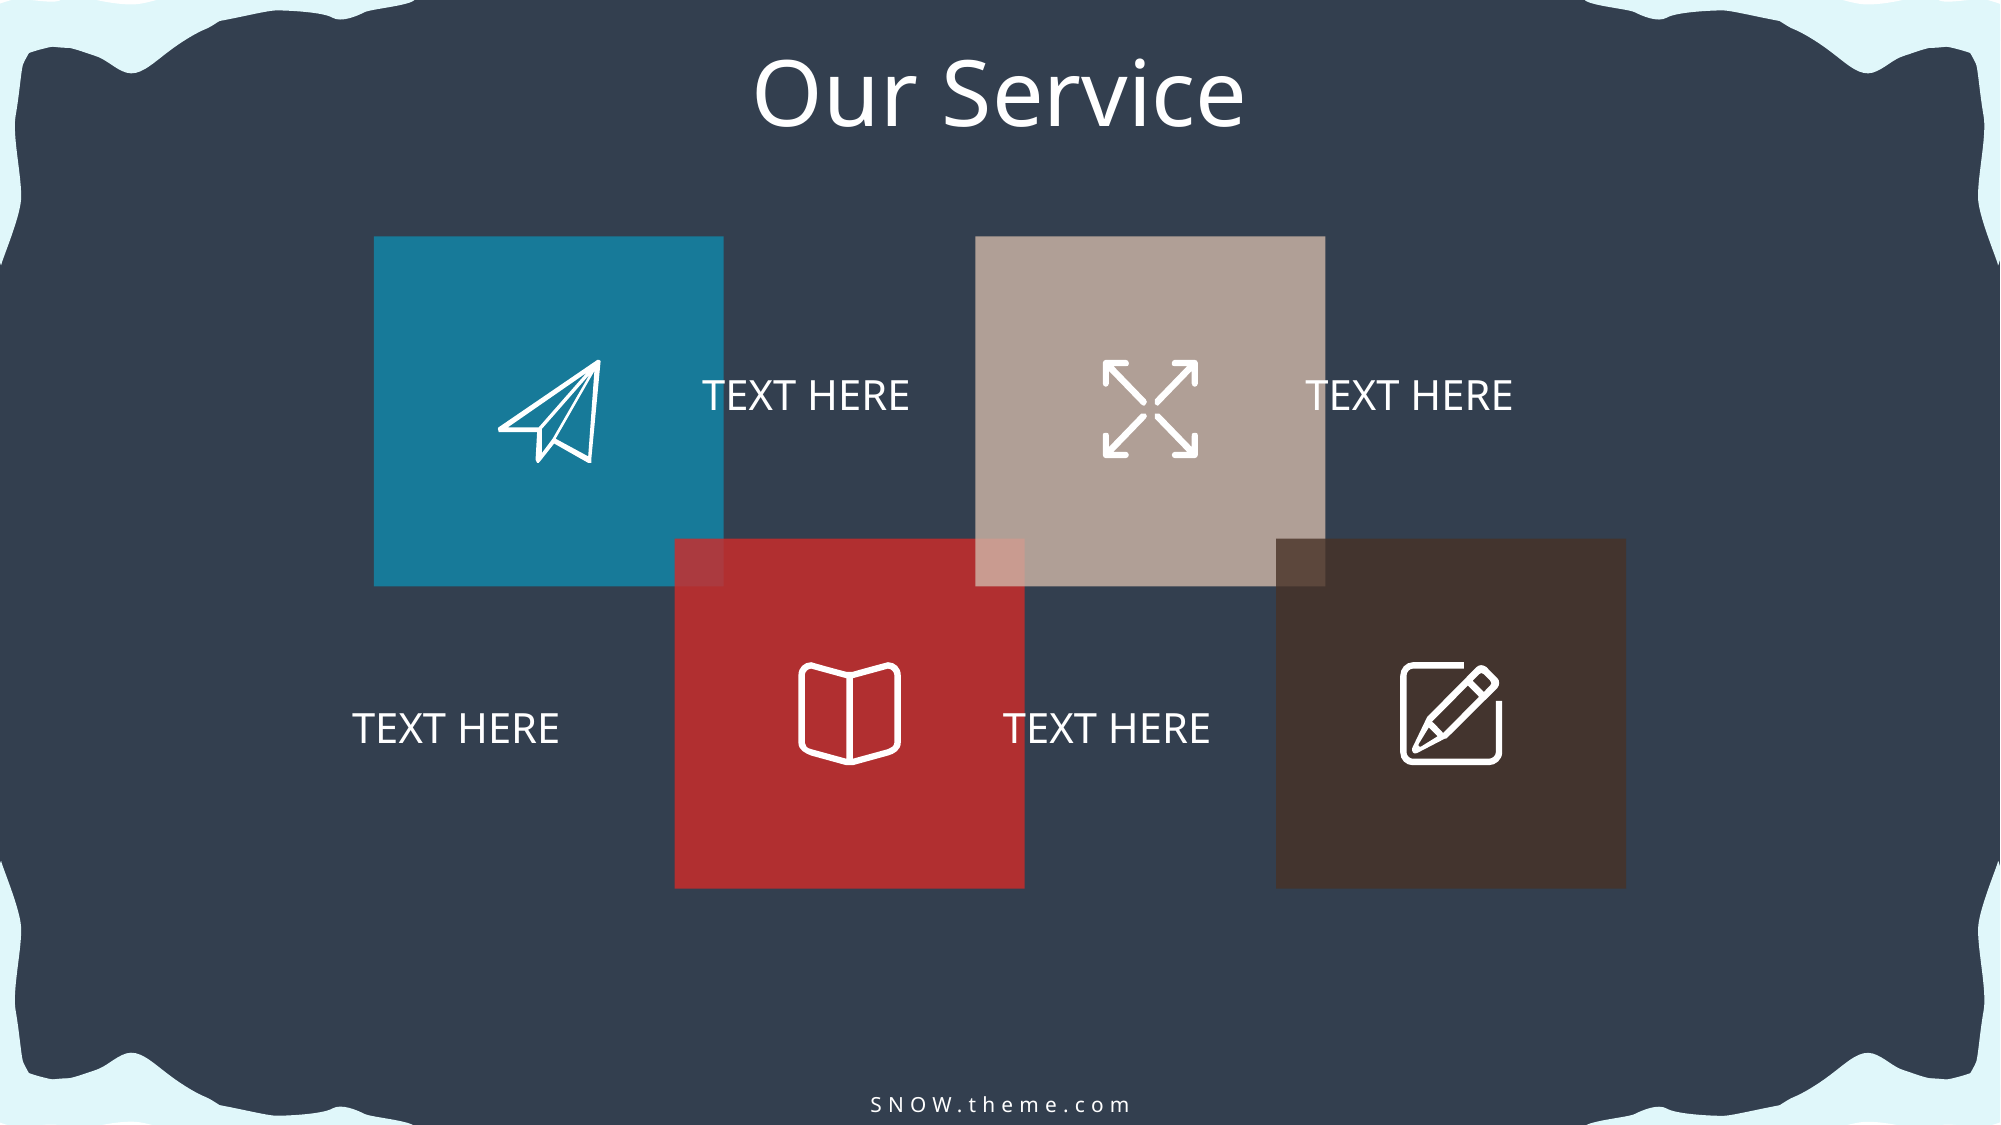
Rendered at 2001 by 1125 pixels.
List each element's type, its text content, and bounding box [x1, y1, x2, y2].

text_box [1154, 413, 1198, 459]
text_box [373, 235, 725, 587]
text_box [1400, 662, 1503, 766]
text_box [1154, 359, 1198, 406]
text_box TEXT HERE [1290, 361, 1529, 426]
text_box [1102, 413, 1147, 459]
text_box Our Service [737, 27, 1263, 153]
text_box [1275, 538, 1627, 890]
text_box TEXT HERE [337, 694, 576, 760]
text_box [497, 359, 601, 463]
text_box [674, 538, 1026, 890]
text_box TEXT HERE [988, 694, 1227, 760]
text_box [798, 662, 901, 766]
text_box TEXT HERE [687, 361, 926, 426]
text_box [974, 235, 1326, 587]
text_box [1102, 359, 1147, 406]
